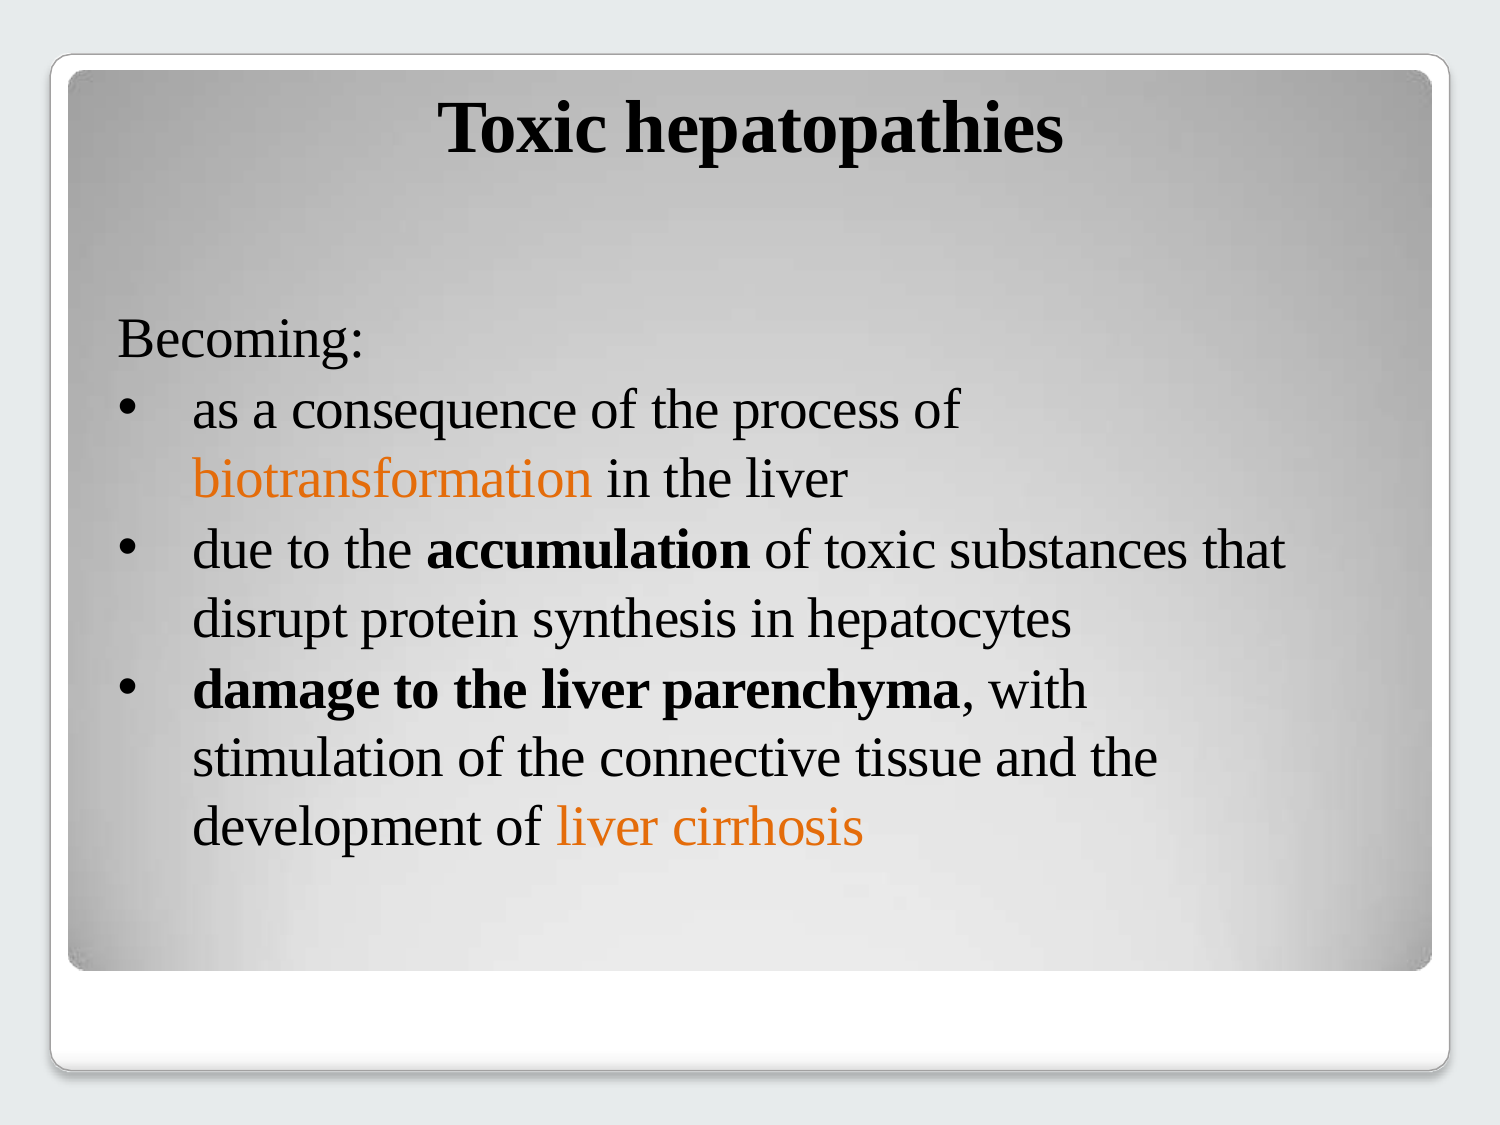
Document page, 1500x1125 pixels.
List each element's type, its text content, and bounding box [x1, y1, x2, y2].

picture [36, 46, 1464, 1094]
title Toxic hepatopathies [359, 75, 1141, 265]
text_box Becoming: as a consequence of the process of biotransformation in the liver due to the accumulation of toxic substances that disrupt protein synthesis in hepatocytes damage to the liver parenchyma, with stimulation of the connective tissue and the development of liver cirrhosis [115, 297, 1300, 857]
